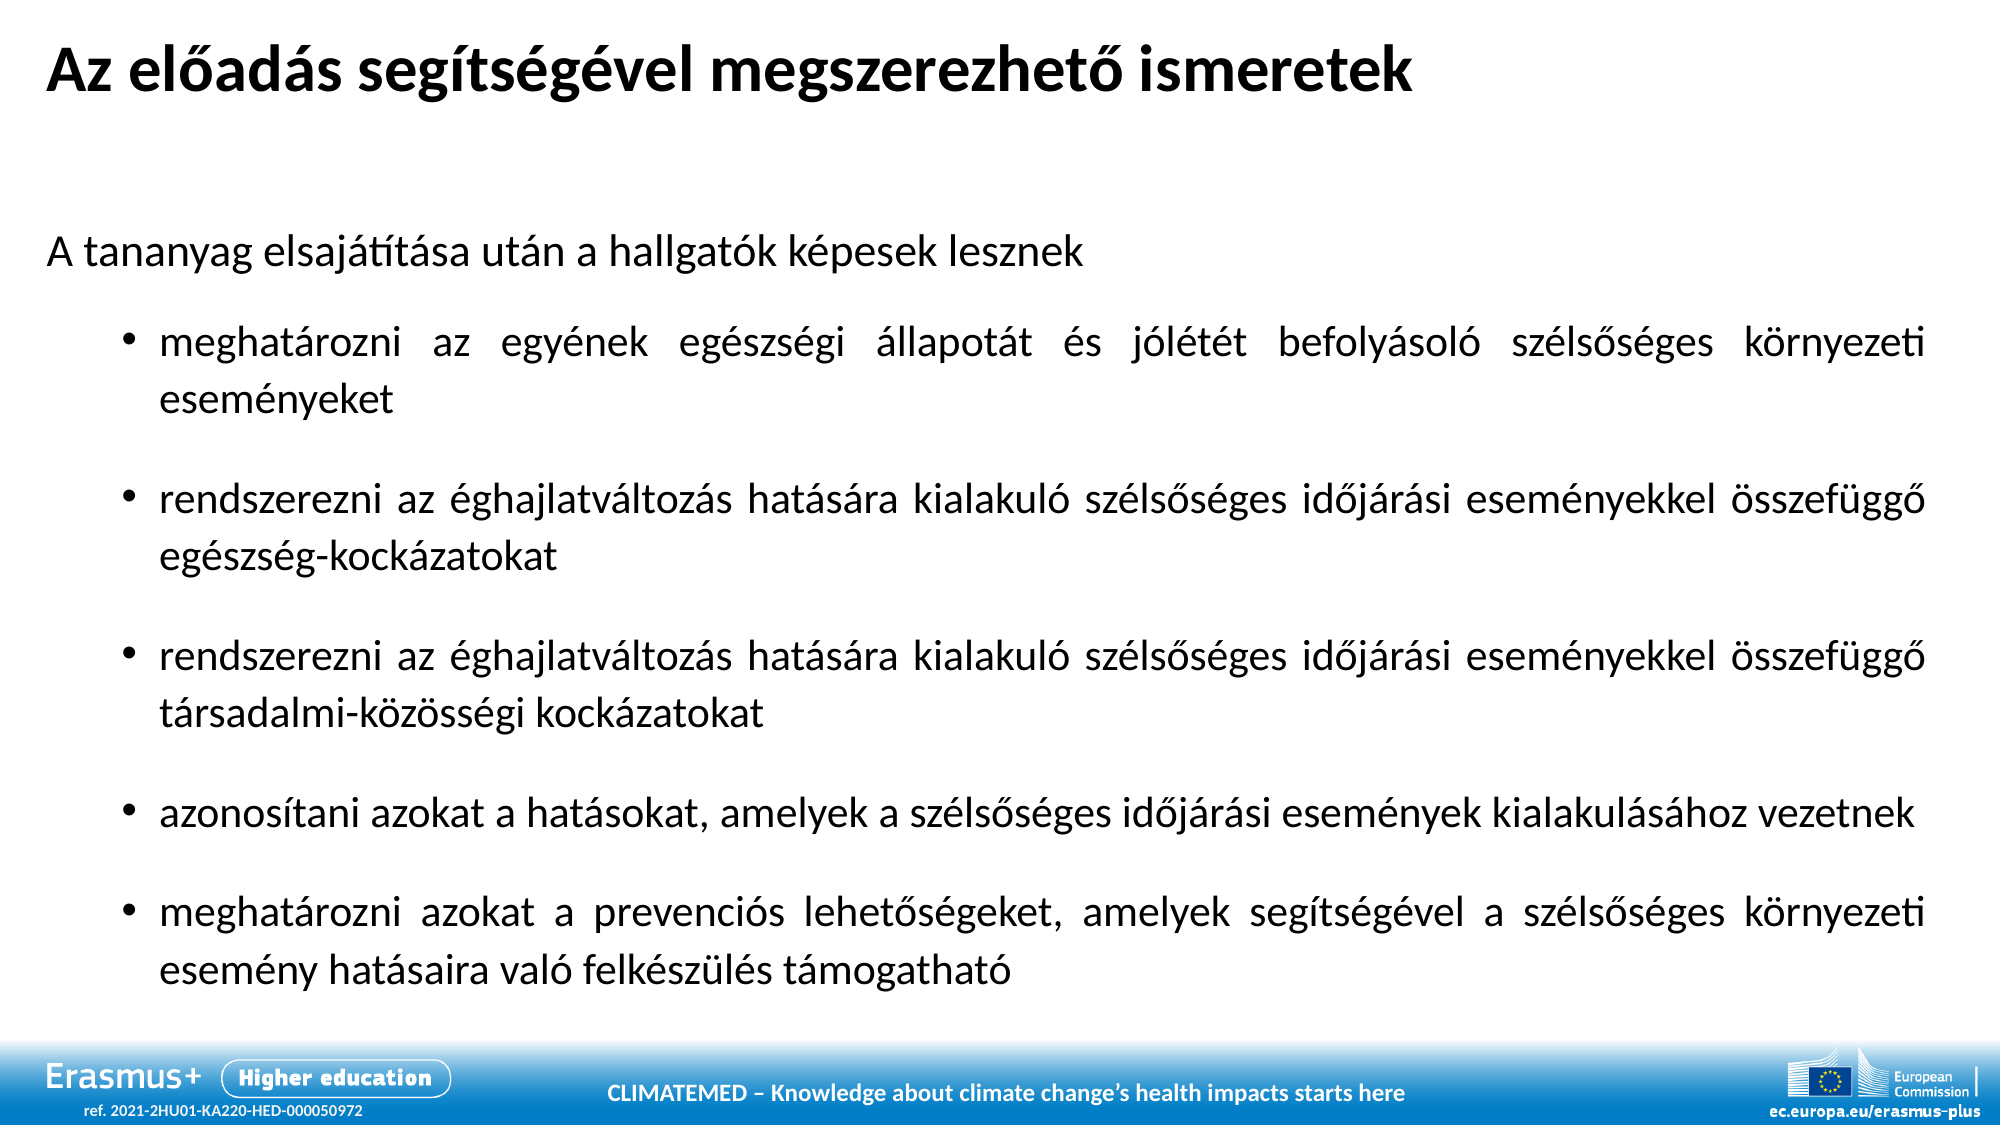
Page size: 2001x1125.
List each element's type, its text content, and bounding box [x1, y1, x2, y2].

picture [0, 899, 2000, 1125]
list A tananyag elsajátítása után a hallgatók képesek lesznek meghatározni az egyének egészségi állapotát és jólétét befolyásoló szélsőséges környezeti eseményeket rendszerezni az éghajlatváltozás hatására kialakuló szélsőséges időjárási eseményekkel összefüggő egészség-kockázatokat rendszerezni az éghajlatváltozás hatására kialakuló szélsőséges időjárási eseményekkel összefüggő társadalmi-közösségi kockázatokat azonosítani azokat a hatásokat, amelyek a szélsőséges időjárási események kialakulásához vezetnek meghatározni azokat a prevenciós lehetőségeket, amelyek segítségével a szélsőséges környezeti esemény hatásaira való felkészülés támogatható [31, 207, 1942, 1035]
title Az előadás segítségével megszerezhető ismeretek [31, 25, 1984, 116]
